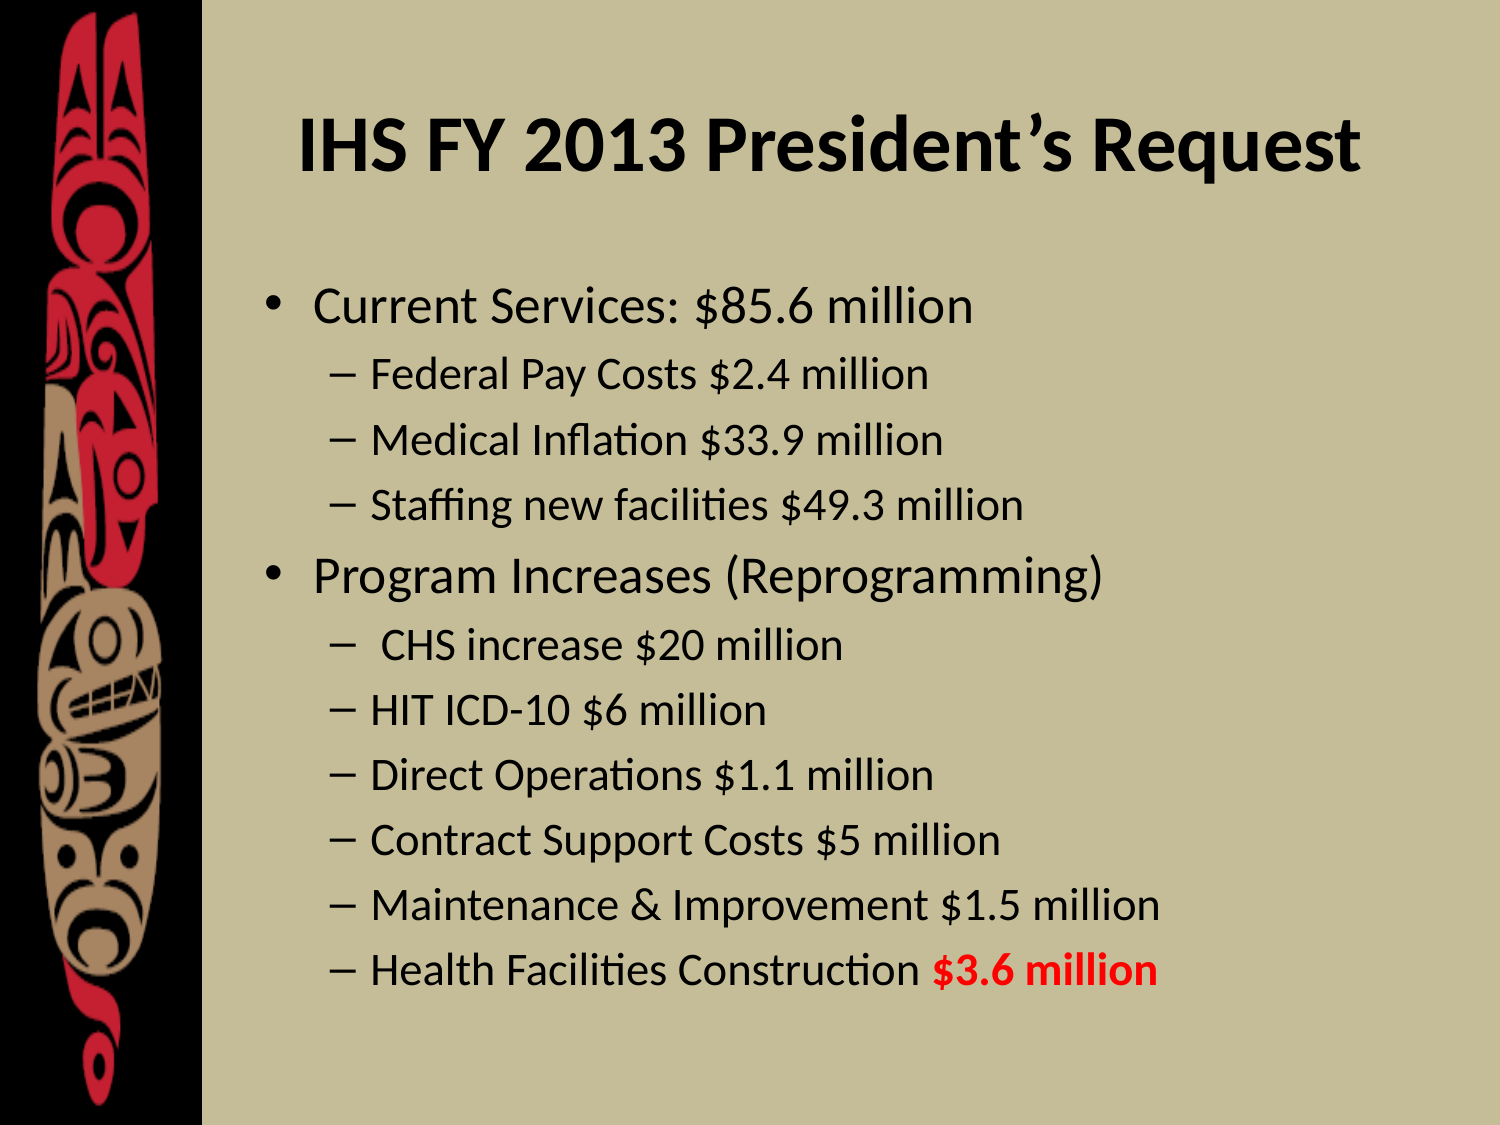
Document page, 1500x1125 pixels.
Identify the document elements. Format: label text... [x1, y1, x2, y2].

picture [0, 0, 202, 1125]
list Current Services: $85.6 million Federal Pay Costs $2.4 million Medical Inflation $33.9 million Staffing new facilities $49.3 million Program Increases (Reprogramming) CHS increase $20 million HIT ICD-10 $6 million Direct Operations $1.1 million Contract Support Costs $5 million Maintenance & Improvement $1.5 million Health Facilities Construction $3.6 million [249, 262, 1425, 1005]
title IHS FY 2013 President’s Request [237, 45, 1425, 233]
